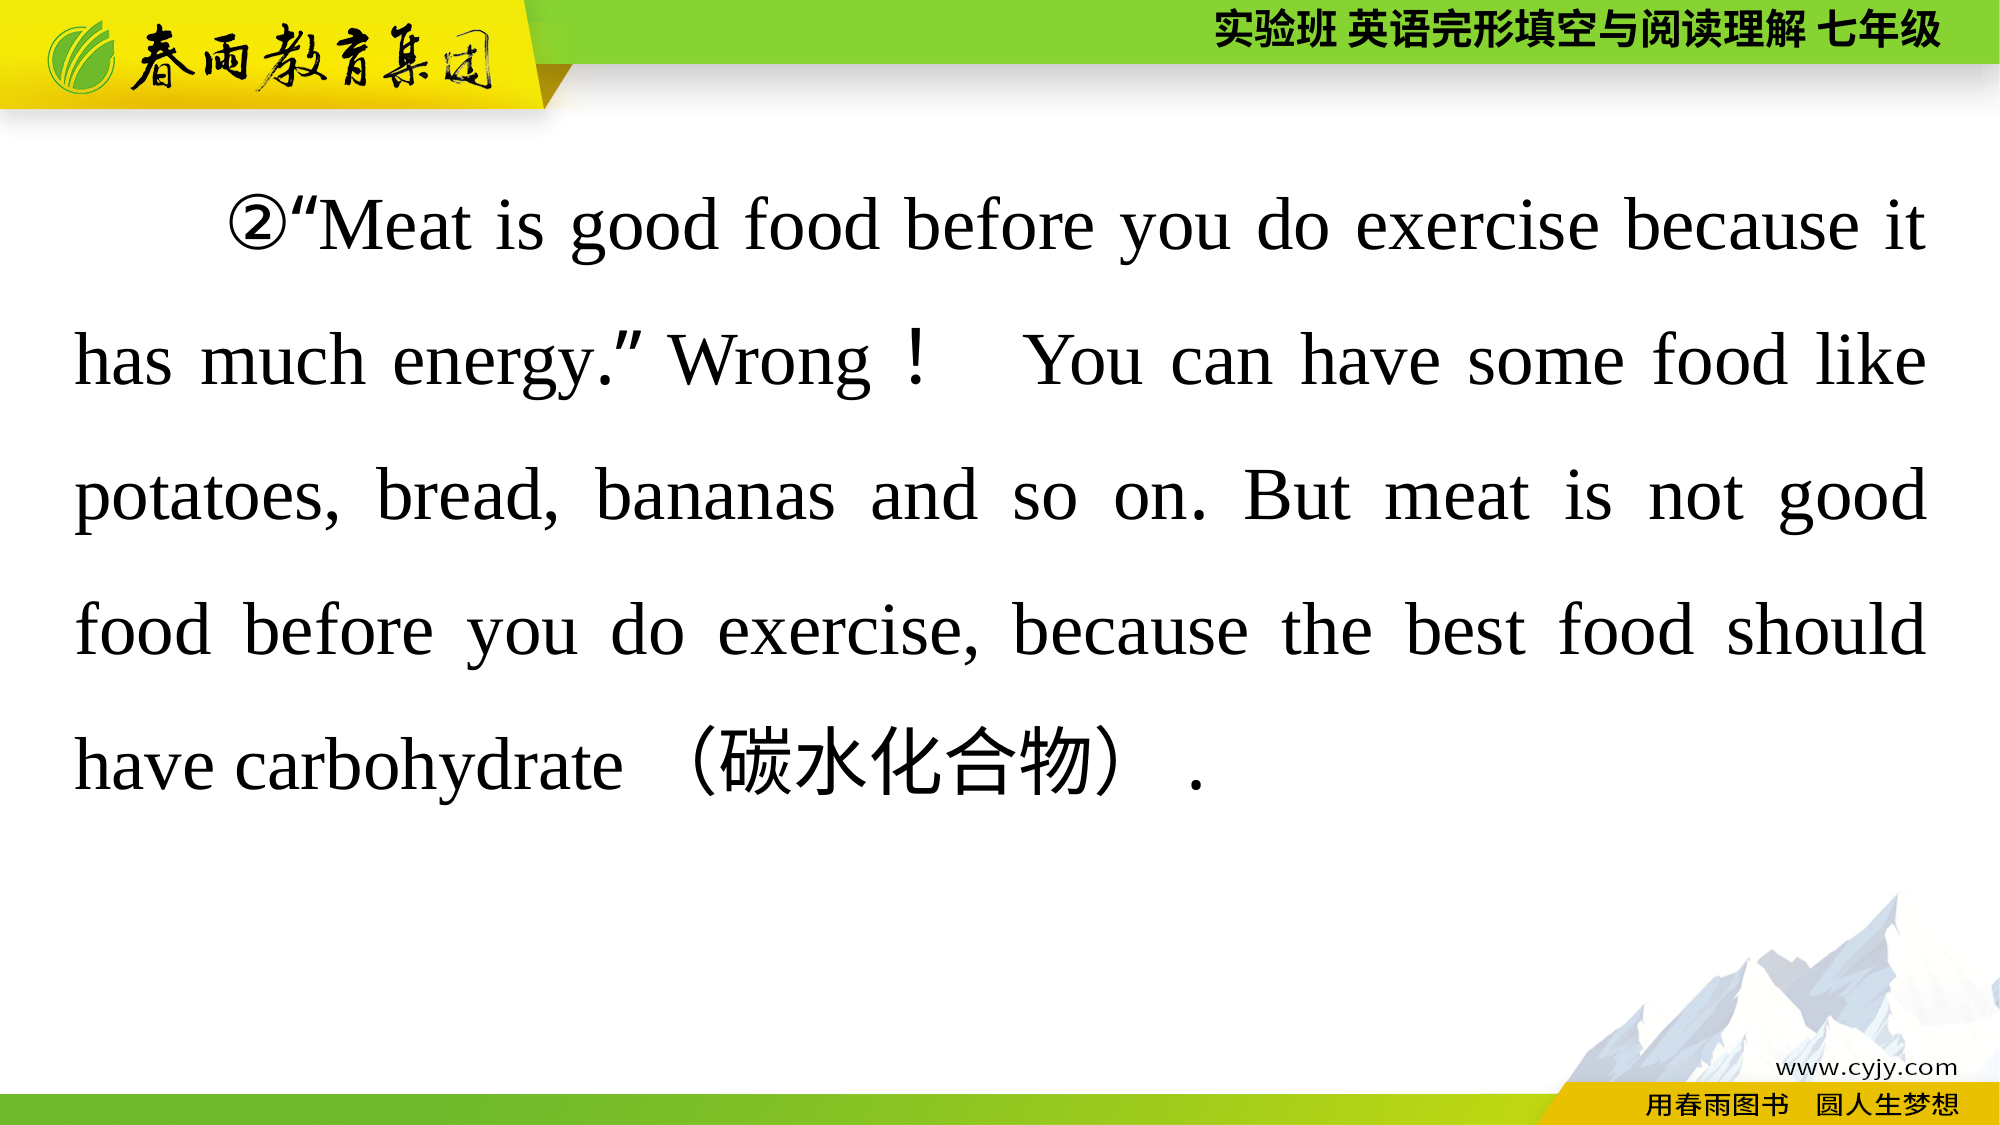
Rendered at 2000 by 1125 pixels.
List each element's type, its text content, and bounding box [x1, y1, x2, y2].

picture [0, 0, 2000, 1125]
list ②“Meat is good food before you do exercise because it has much energy.” Wrong！ You can have some food like potatoes, bread, bananas and so on. But meat is not good food before you do exercise, because the best food should have carbohydrate（碳水化合物）. [59, 122, 1944, 802]
